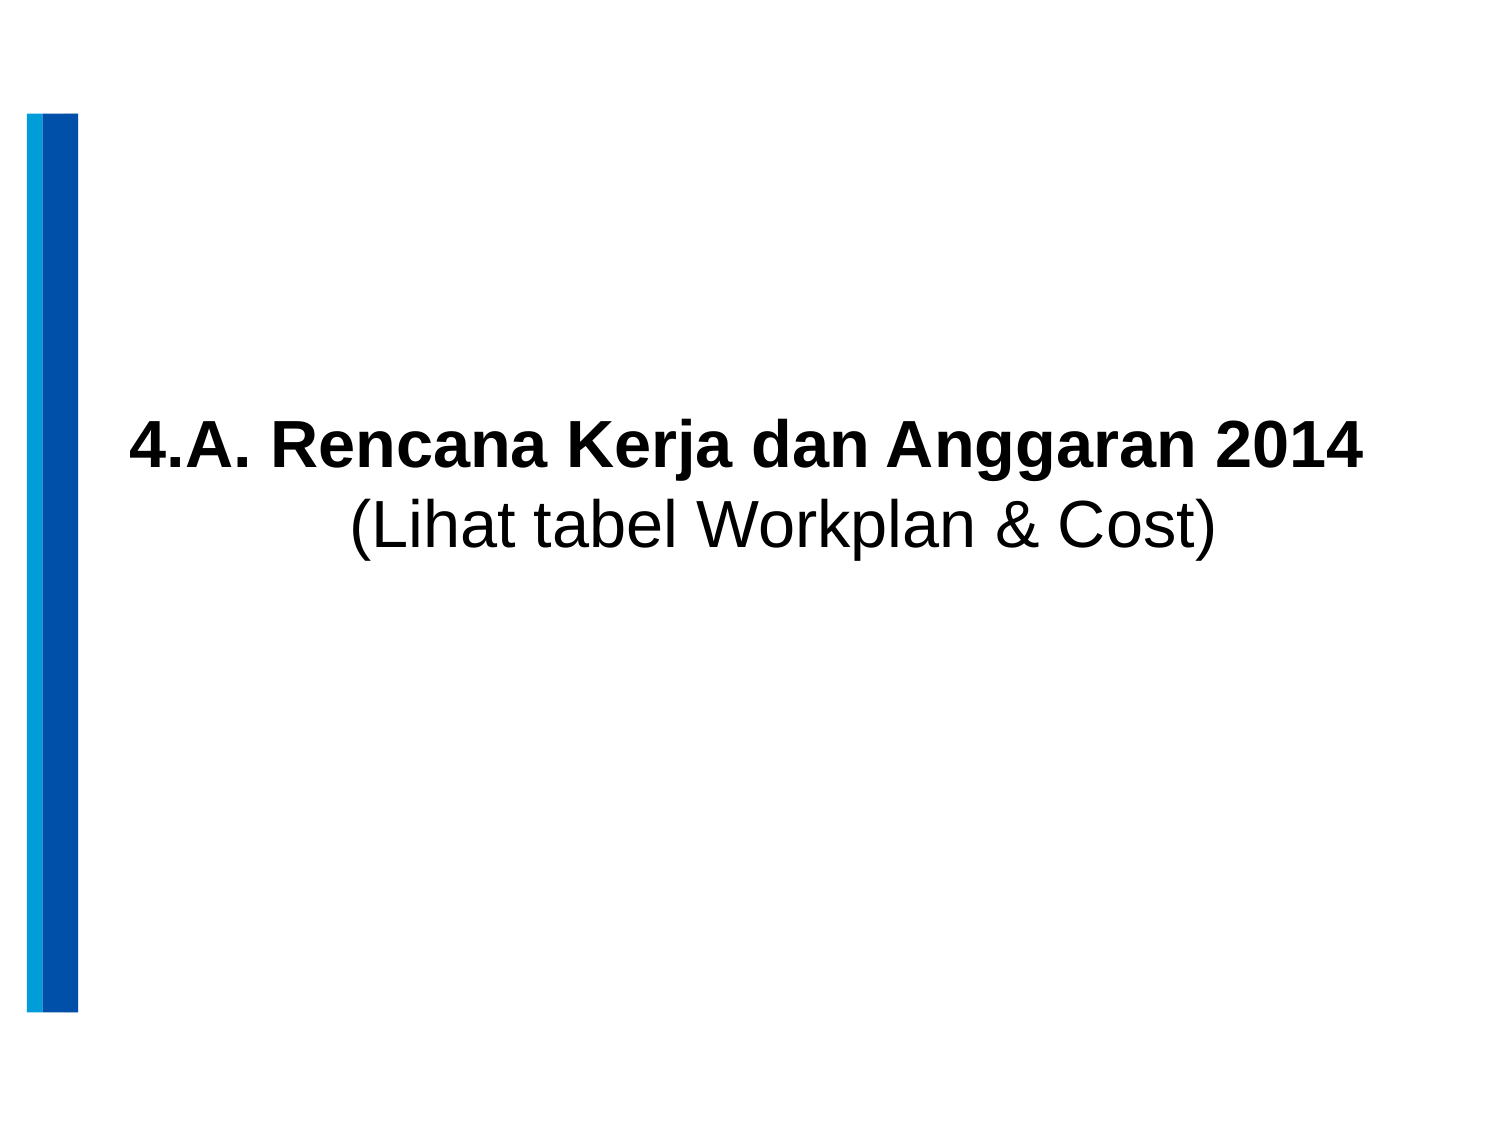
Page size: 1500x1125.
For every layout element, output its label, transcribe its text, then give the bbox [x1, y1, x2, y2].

text_box [26, 113, 43, 1013]
text_box [43, 113, 79, 1013]
text_box 4.A. Rencana Kerja dan Anggaran 2014 (Lihat tabel Workplan & Cost) [114, 231, 1453, 811]
